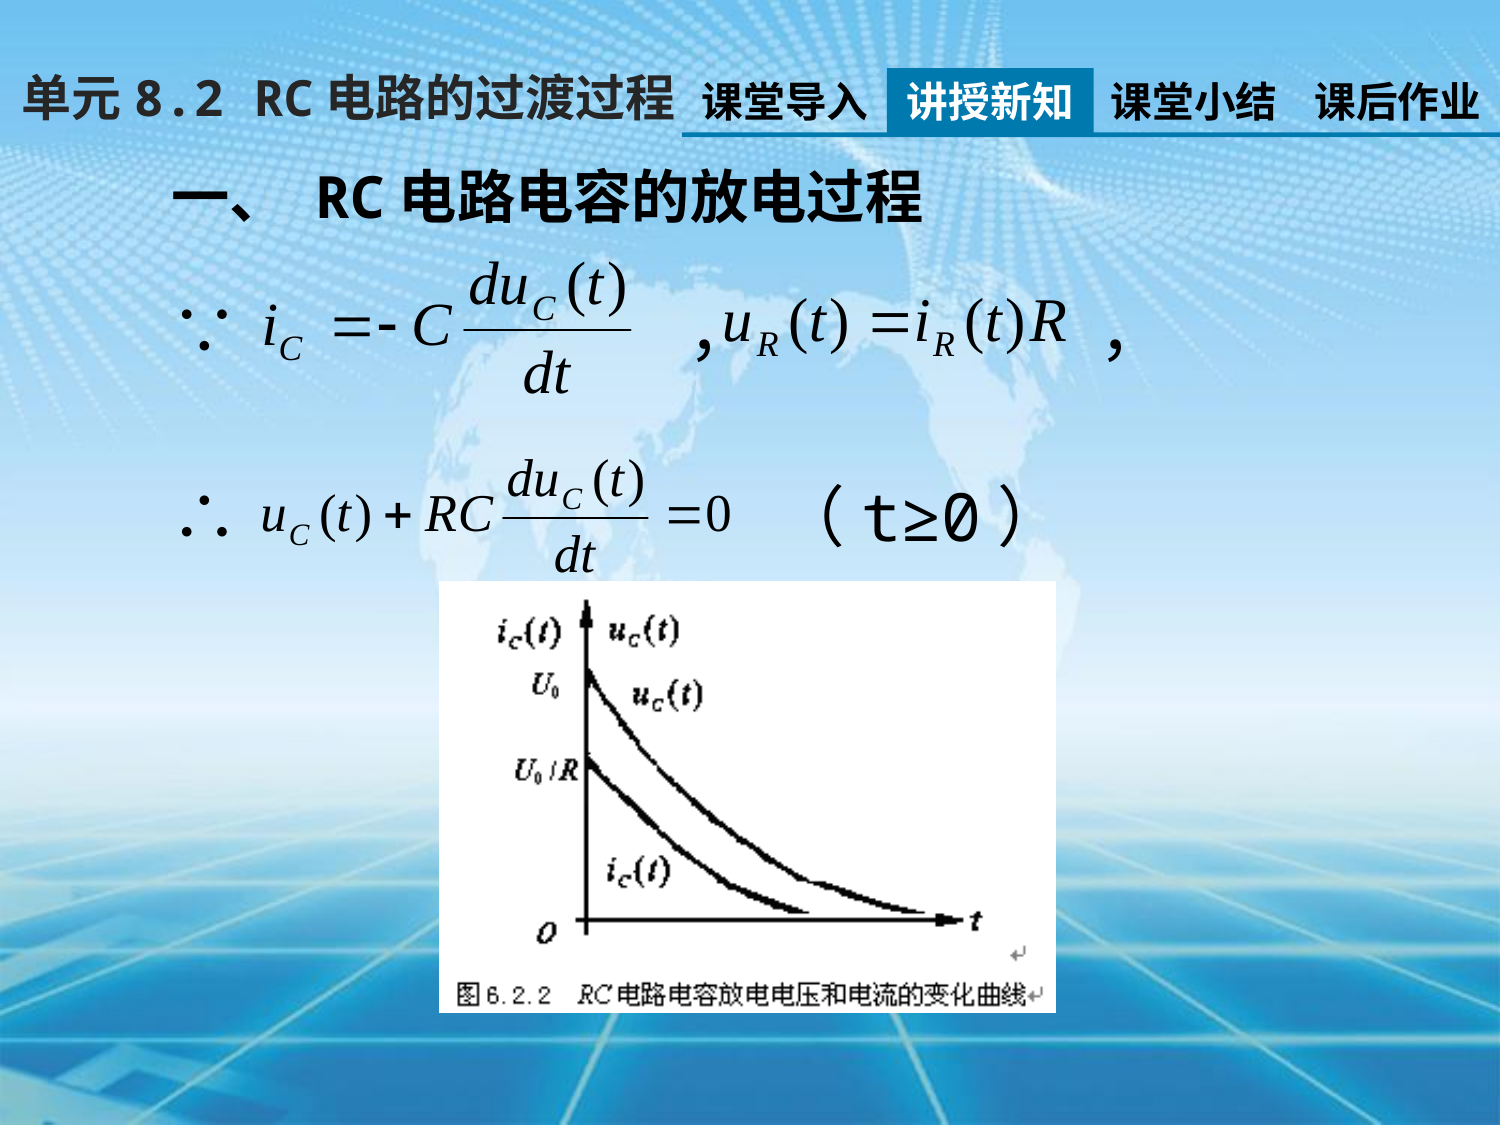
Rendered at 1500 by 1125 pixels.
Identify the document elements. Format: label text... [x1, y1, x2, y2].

picture [0, 0, 1500, 1125]
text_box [253, 442, 738, 585]
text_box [714, 278, 1081, 367]
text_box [6, 59, 1500, 135]
text_box ∵ ， ， ∴ （t≥0） [156, 280, 1207, 569]
text_box 一、 RC电路电容的放电过程 [156, 142, 972, 248]
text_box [253, 243, 644, 407]
